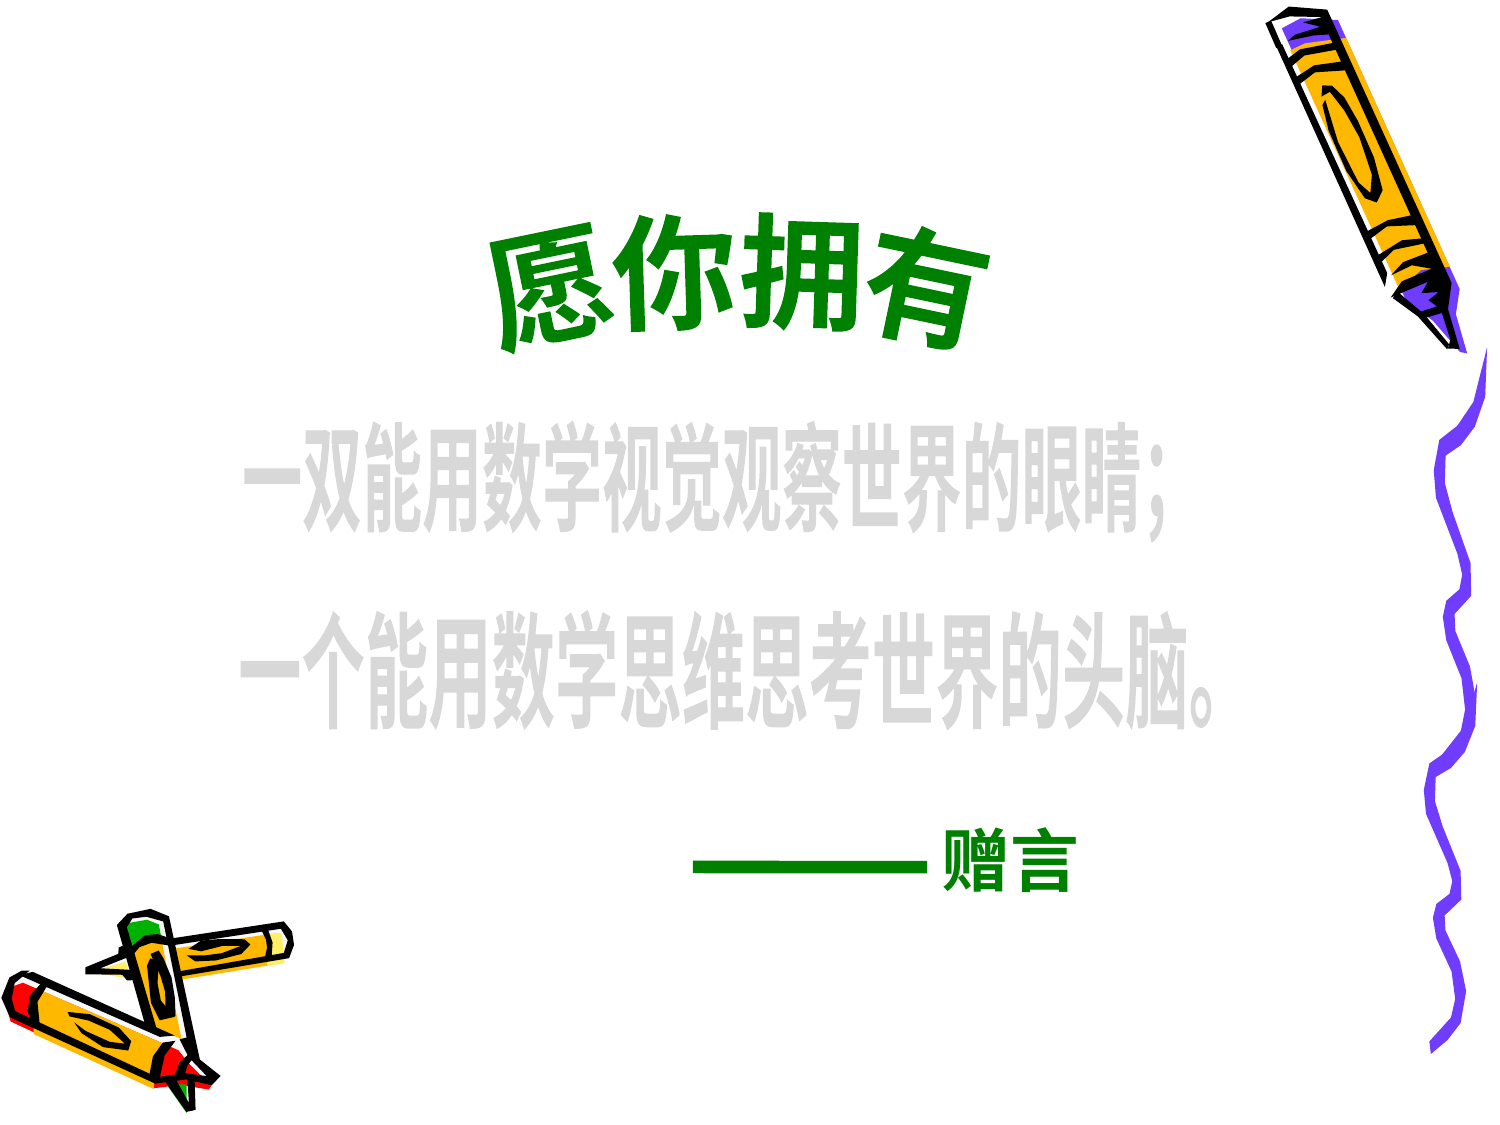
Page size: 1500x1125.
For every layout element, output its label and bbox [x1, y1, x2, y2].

text_box [692, 810, 1303, 909]
